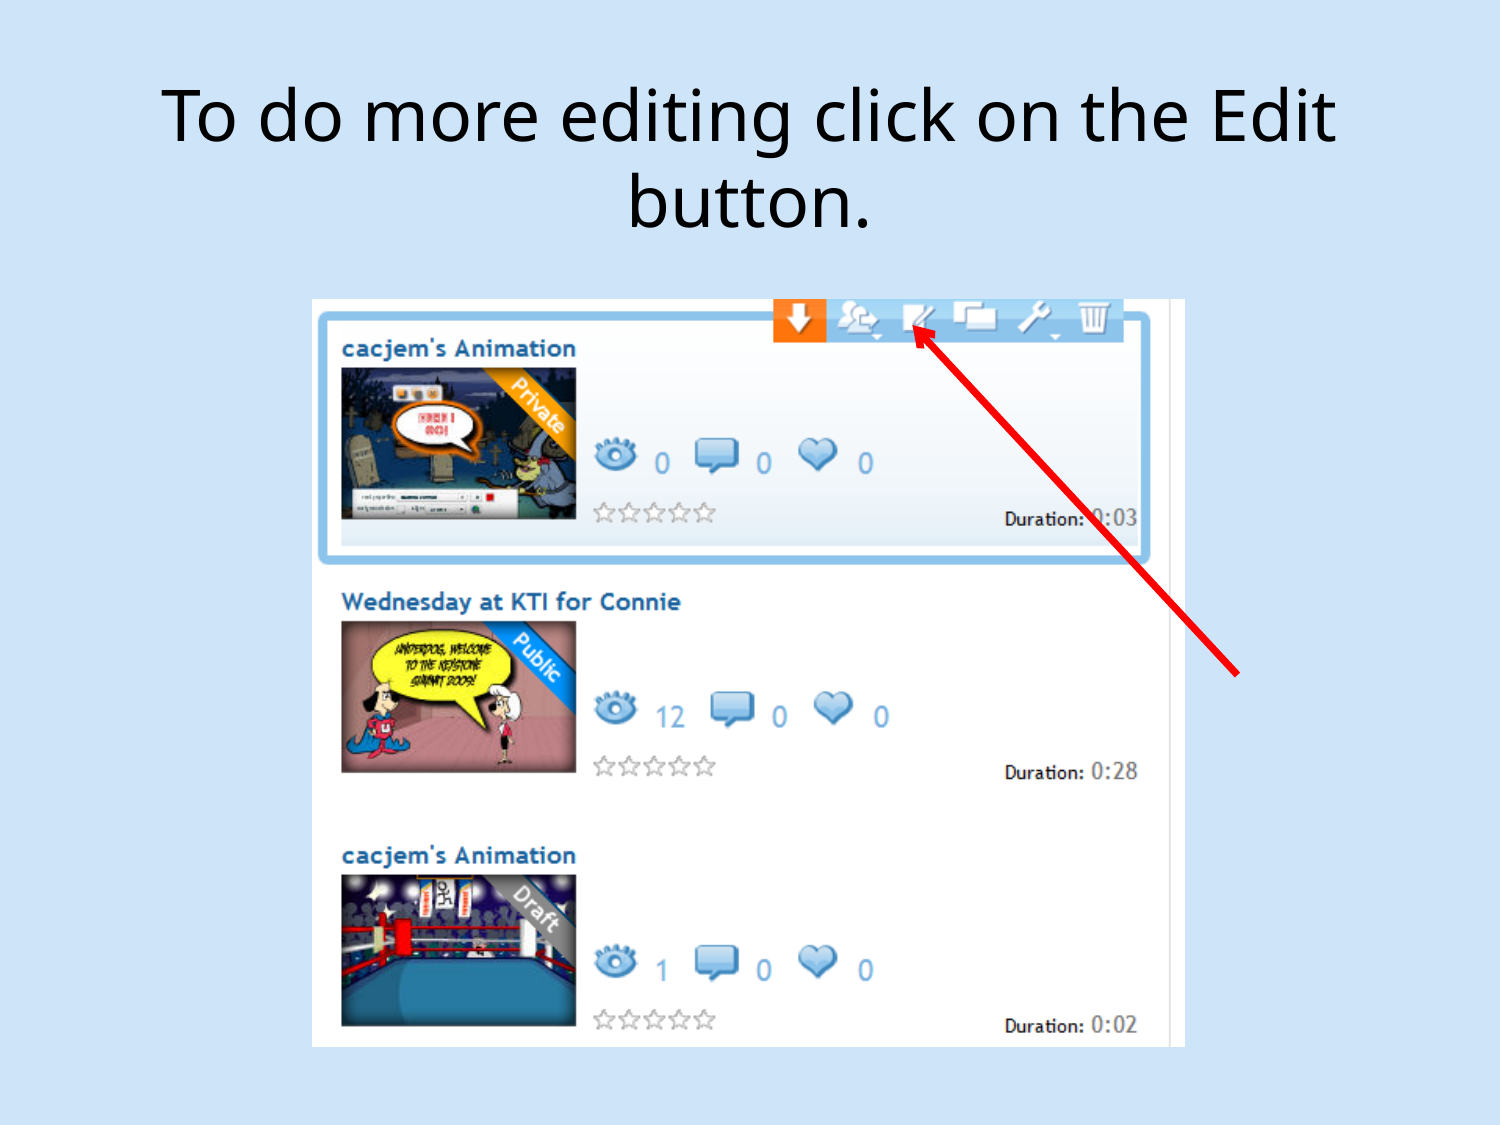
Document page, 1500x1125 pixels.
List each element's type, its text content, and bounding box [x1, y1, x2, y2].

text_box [899, 337, 1251, 663]
picture [312, 299, 1185, 1048]
title To do more editing click on the Edit button. [75, 62, 1425, 250]
